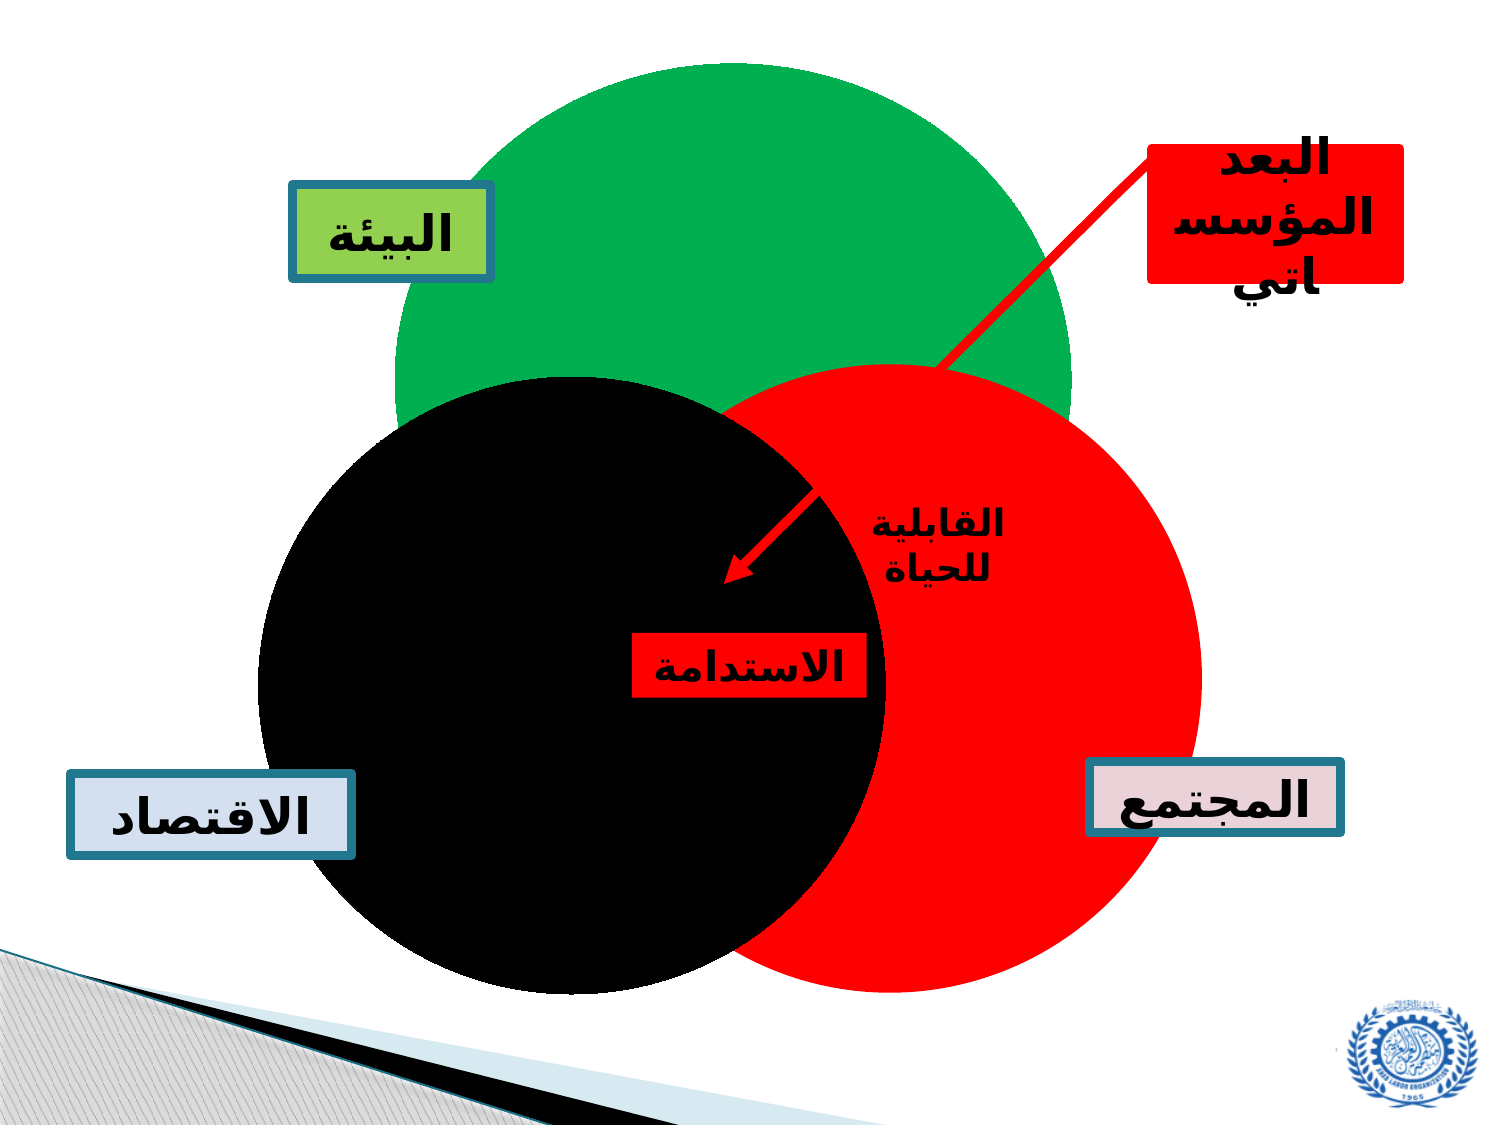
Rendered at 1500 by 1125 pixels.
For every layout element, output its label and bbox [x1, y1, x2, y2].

picture [1335, 984, 1500, 1125]
text_box [58, 81, 1407, 1032]
